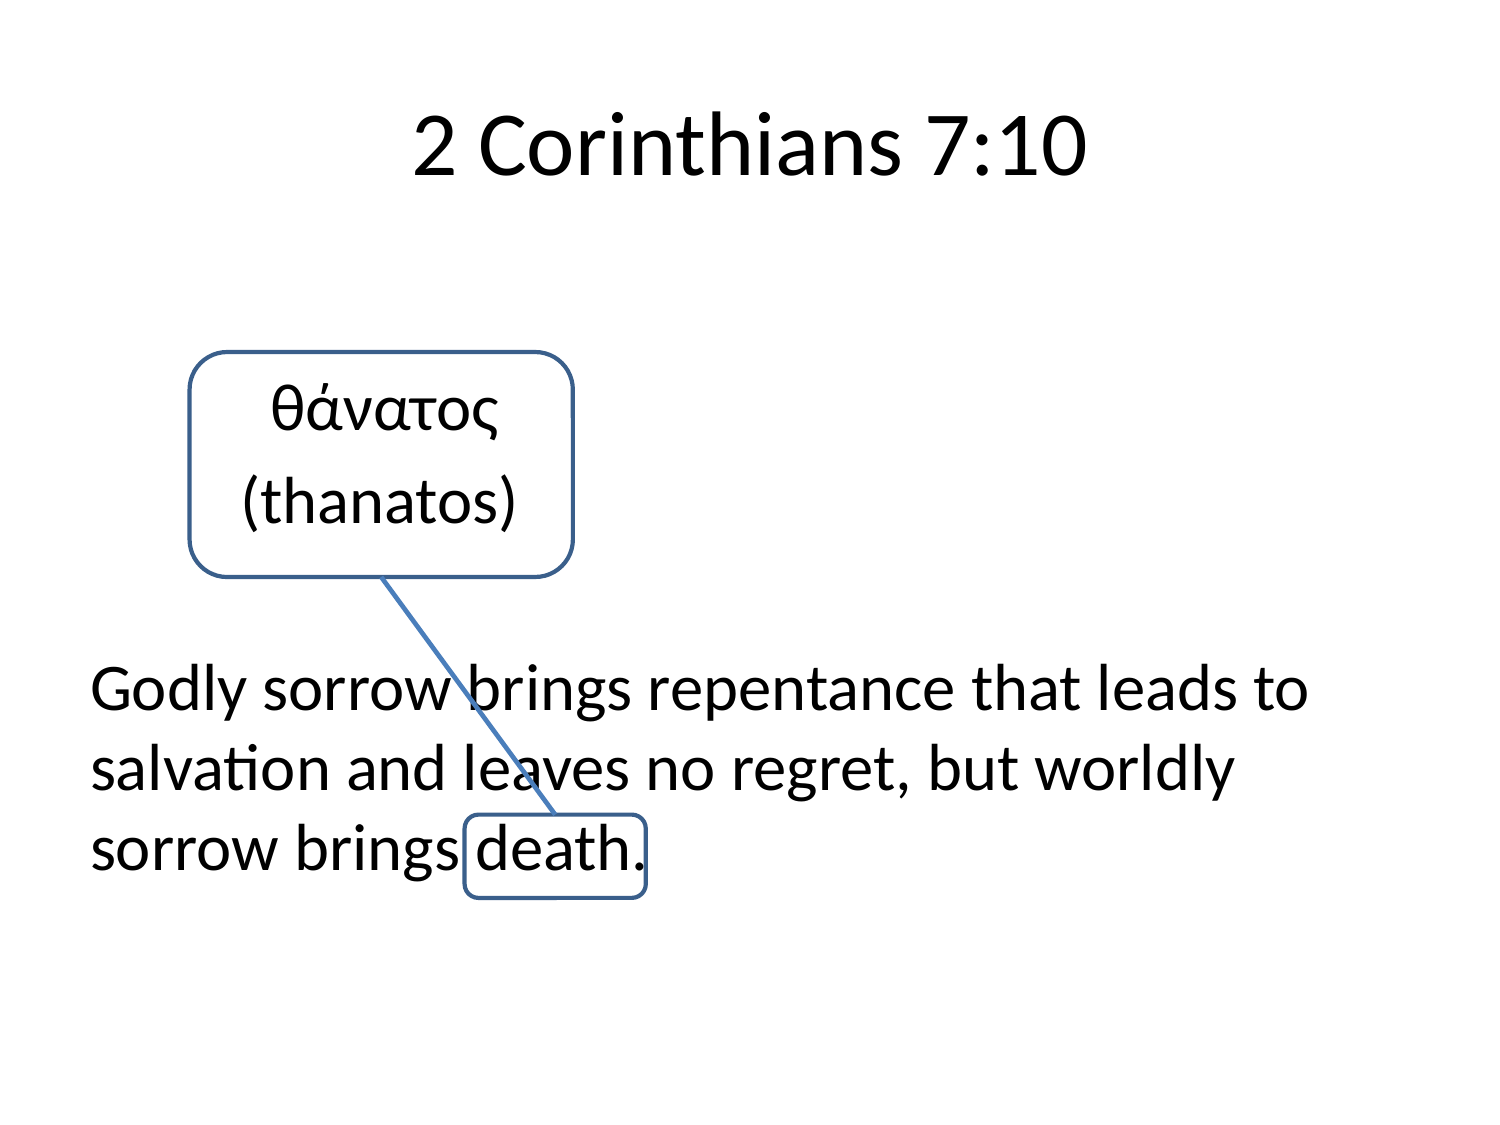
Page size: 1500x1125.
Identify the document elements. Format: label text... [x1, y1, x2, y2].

title 2 Corinthians 7:10 [75, 45, 1425, 233]
text_box [462, 812, 648, 901]
text_box [187, 349, 575, 580]
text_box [380, 576, 556, 815]
list θάνατος (thanatos) Godly sorrow brings repentance that leads to salvation and leaves no regret, but worldly sorrow brings death. [75, 262, 1425, 1005]
